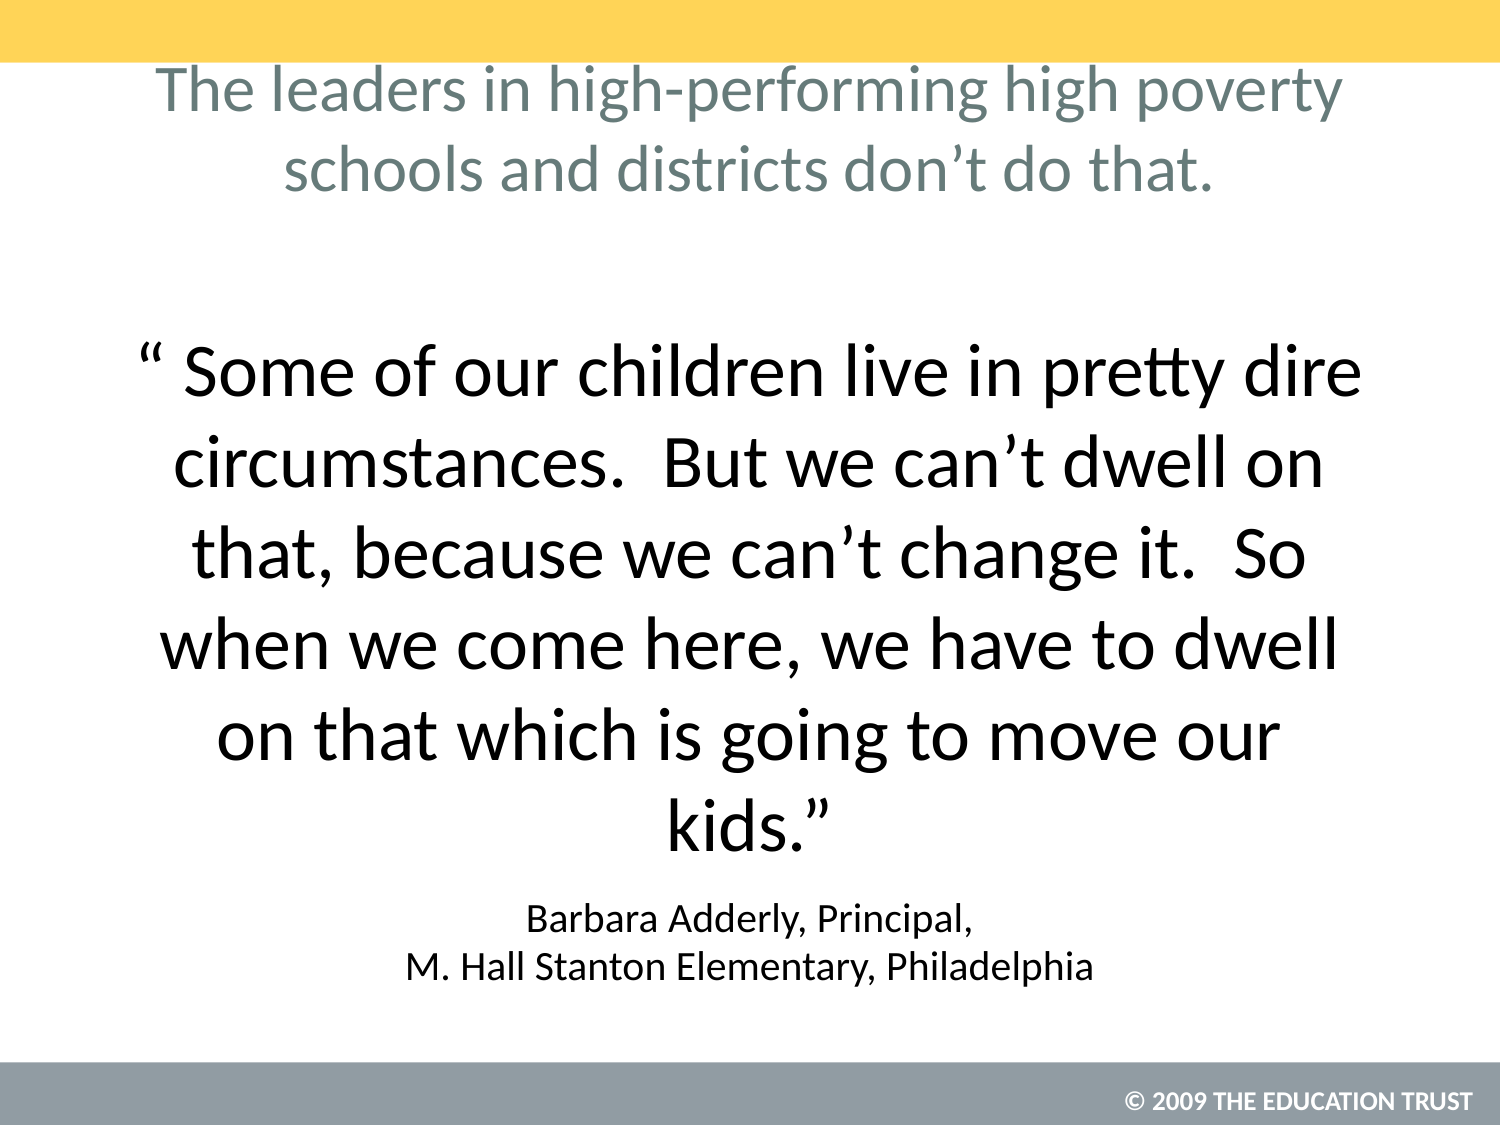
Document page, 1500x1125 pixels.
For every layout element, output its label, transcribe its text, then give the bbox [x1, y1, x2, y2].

subtitle Barbara Adderly, Principal, M. Hall Stanton Elementary, Philadelphia [224, 737, 1276, 1026]
title “ Some of our children live in pretty dire circumstances. But we can’t dwell on that, because we can’t change it. So when we come here, we have to dwell on that which is going to move our kids.” [112, 312, 1388, 876]
text_box The leaders in high-performing high poverty schools and districts don’t do that. [74, 37, 1425, 213]
